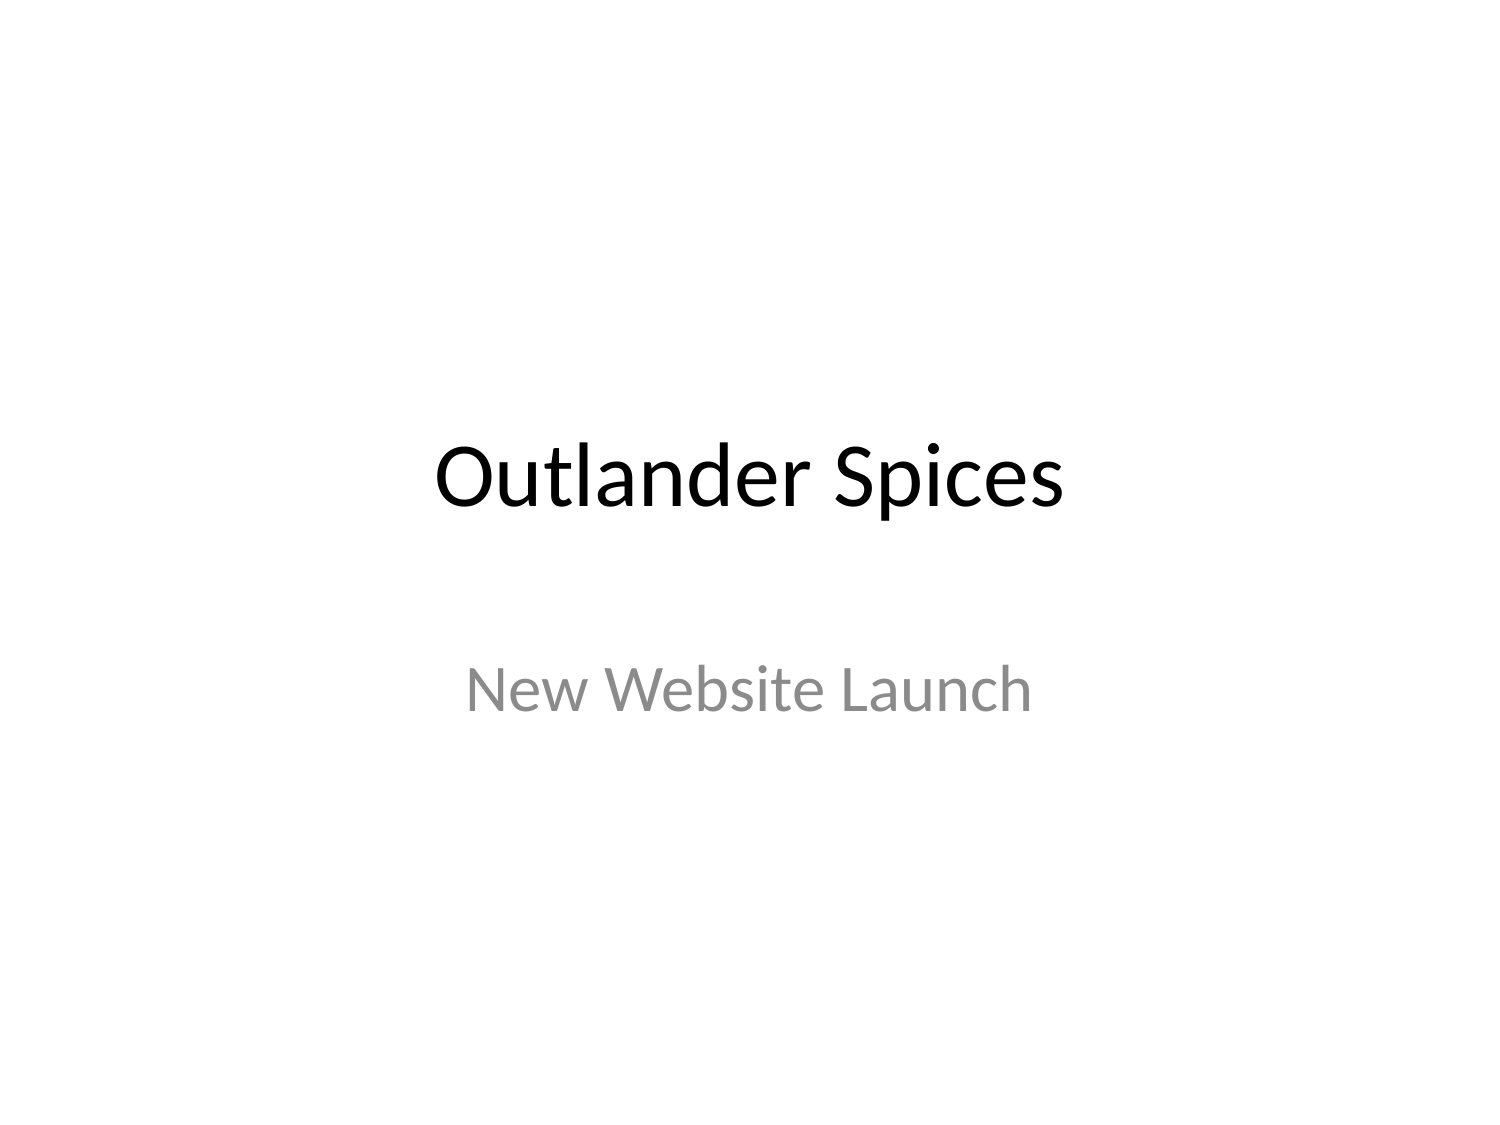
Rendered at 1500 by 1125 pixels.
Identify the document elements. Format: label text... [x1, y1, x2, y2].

title Outlander Spices [112, 349, 1388, 591]
subtitle New Website Launch [225, 637, 1275, 925]
